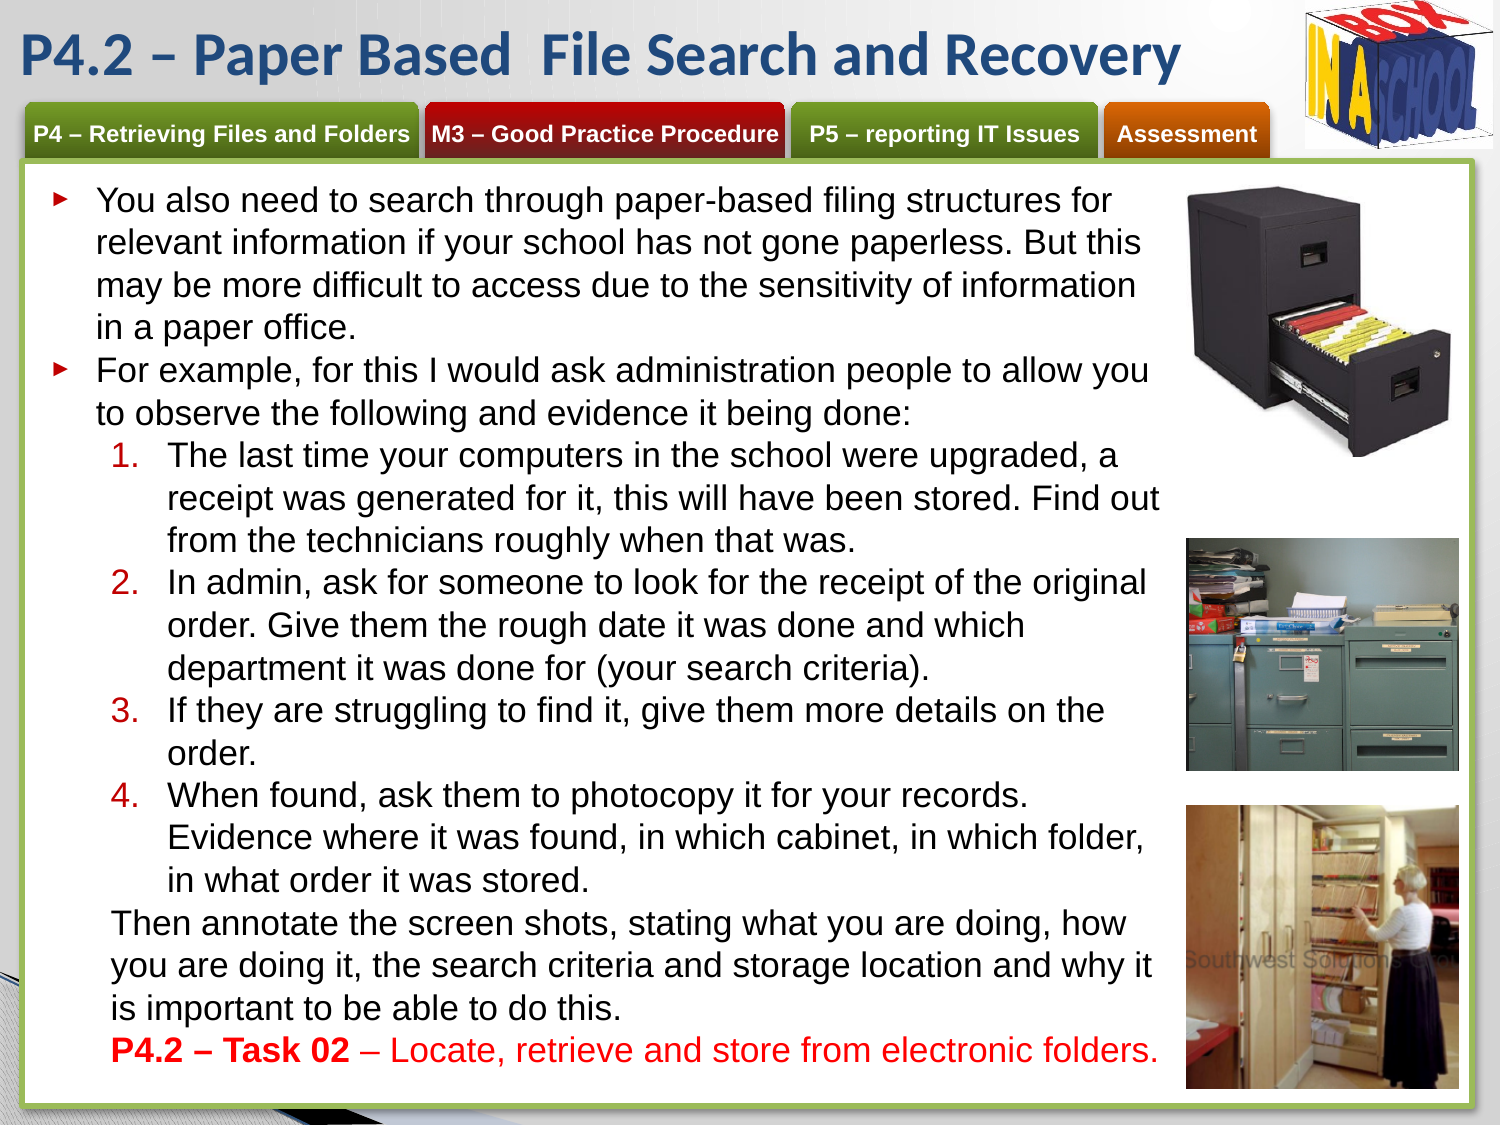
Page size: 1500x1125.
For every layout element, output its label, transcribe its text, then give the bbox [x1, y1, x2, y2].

picture [1186, 538, 1459, 771]
picture [281, 1114, 303, 1125]
picture [1305, 0, 1494, 149]
picture [1186, 805, 1459, 1090]
title P4.2 – Paper Based File Search and Recovery [5, 0, 1270, 102]
text_box You also need to search through paper-based filing structures for relevant information if your school has not gone paperless. But this may be more difficult to access due to the sensitivity of information in a paper office. For example, for this I would ask administration people to allow you to observe the following and evidence it being done: The last time your computers in the school were upgraded, a receipt was generated for it, this will have been stored. Find out from the technicians roughly when that was. In admin, ask for someone to look for the receipt of the original order. Give them the rough date it was done and which department it was done for (your search criteria). If they are struggling to find it, give them more details on the order. When found, ask them to photocopy it for your records. Evidence where it was found, in which cabinet, in which folder, in what order it was stored. Then annotate the screen shots, stating what you are doing, how you are doing it, the search criteria and storage location and why it is important to be able to do this. P4.2 – Task 02 – Locate, retrieve and store from electronic folders. [34, 169, 1176, 1078]
picture [1186, 184, 1459, 457]
